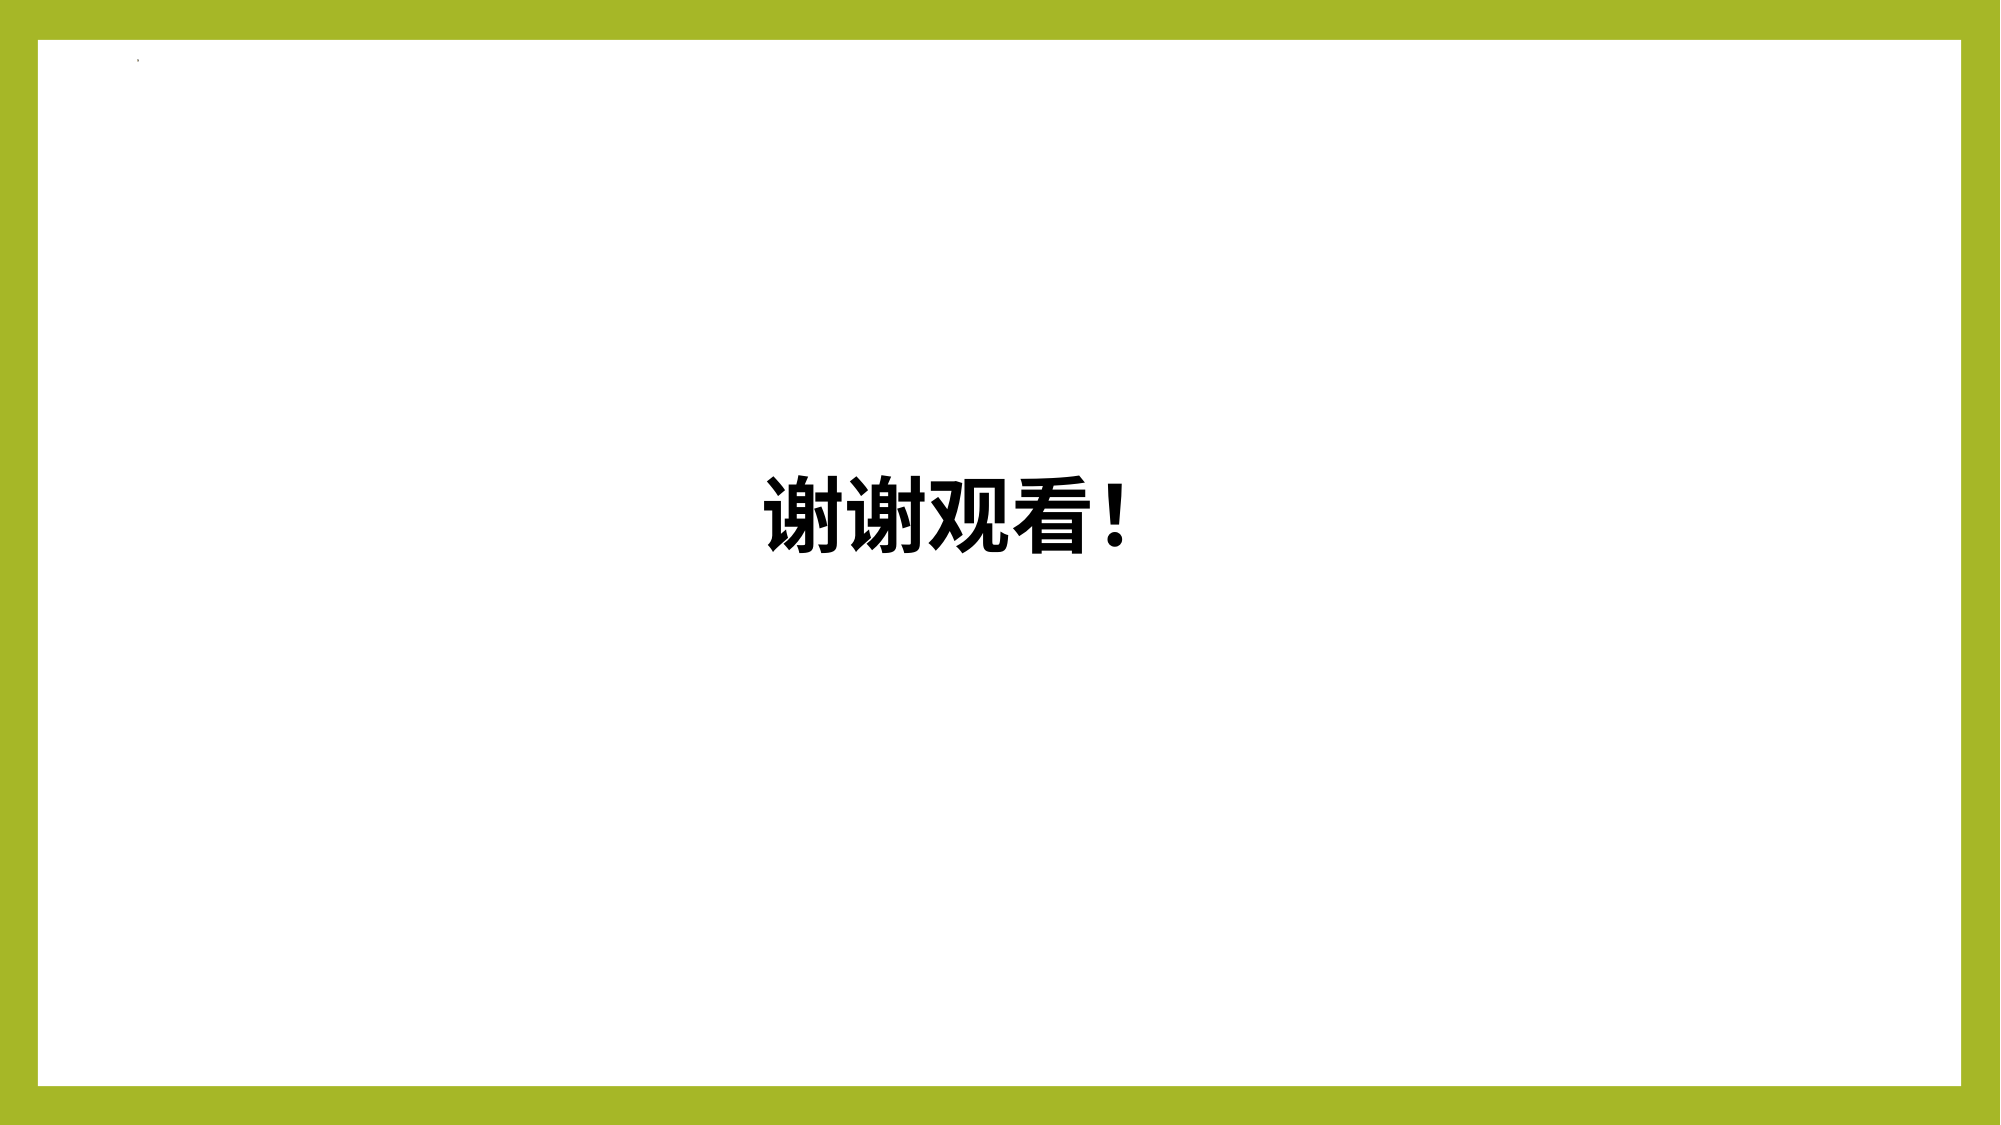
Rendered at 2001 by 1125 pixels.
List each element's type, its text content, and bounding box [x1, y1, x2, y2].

text_box 谢谢观看！ [746, 455, 1649, 571]
